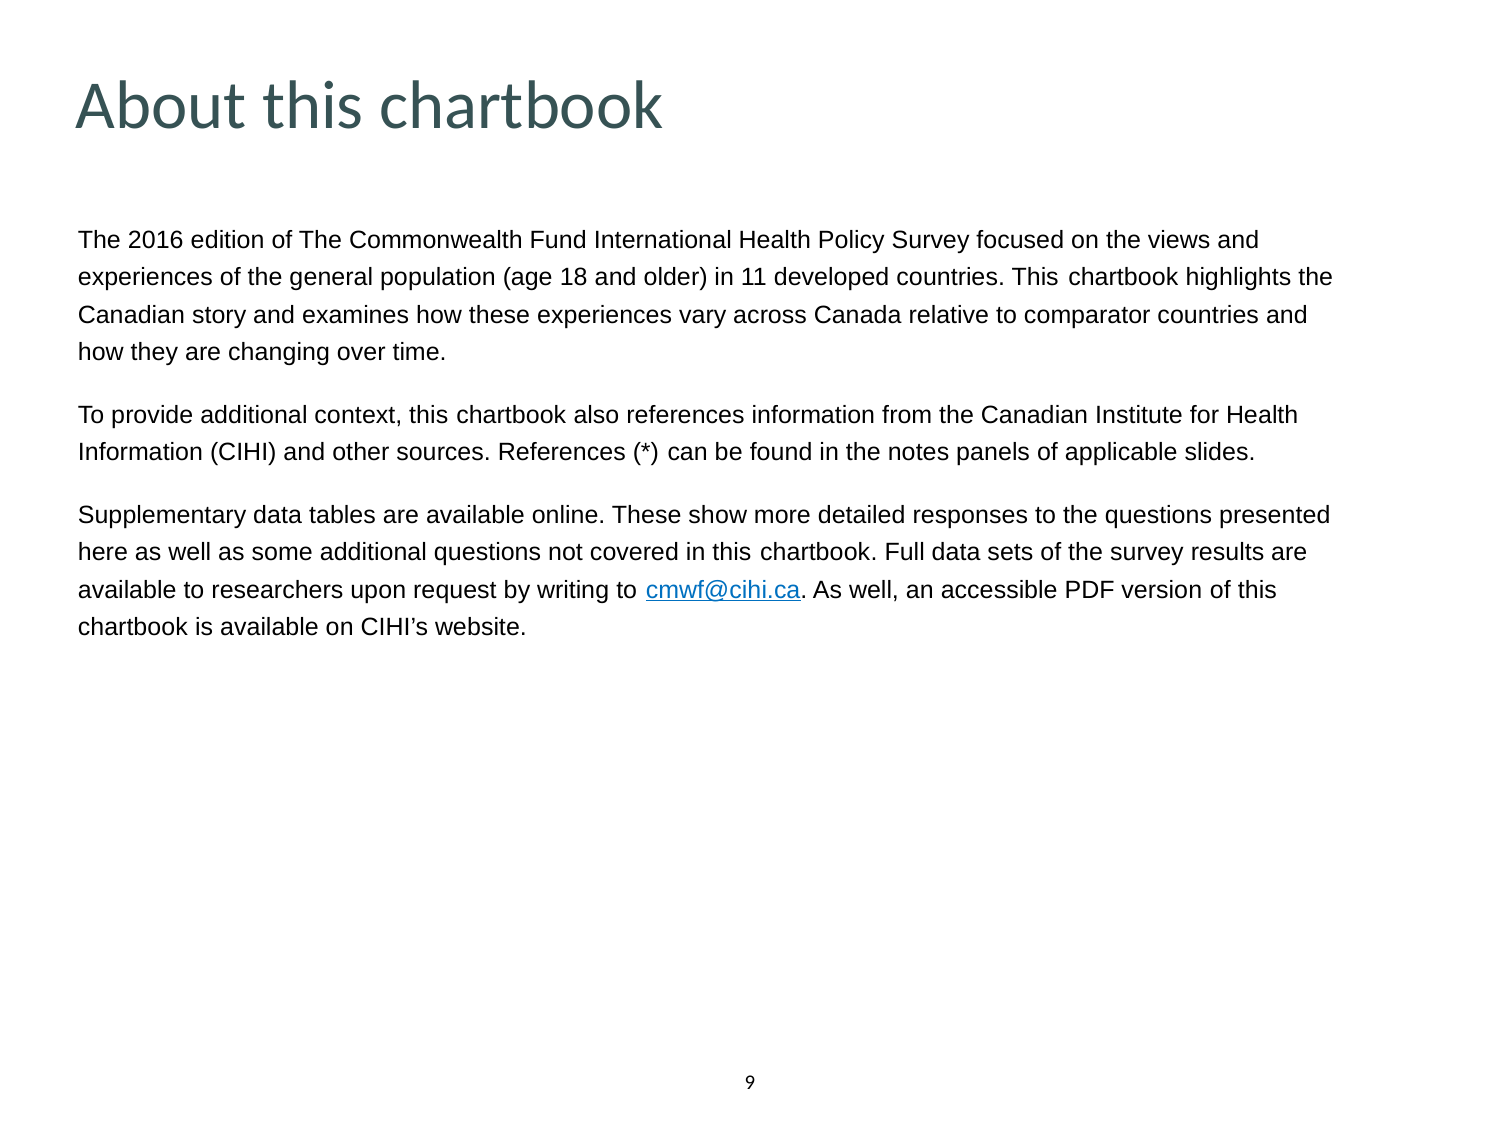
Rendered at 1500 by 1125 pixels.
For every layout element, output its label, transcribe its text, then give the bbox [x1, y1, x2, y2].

title About this chartbook [60, 60, 1411, 152]
list The 2016 edition of The Commonwealth Fund International Health Policy Survey focused on the views and experiences of the general population (age 18 and older) in 11 developed countries. This chartbook highlights the Canadian story and examines how these experiences vary across Canada relative to comparator countries and how they are changing over time. To provide additional context, this chartbook also references information from the Canadian Institute for Health Information (CIHI) and other sources. References (*) can be found in the notes panels of applicable slides. Supplementary data tables are available online. These show more detailed responses to the questions presented here as well as some additional questions not covered in this chartbook. Full data sets of the survey results are available to researchers upon request by writing to cmwf@cihi.ca. As well, an accessible PDF version of this chartbook is available on CIHI’s website. [63, 208, 1363, 951]
